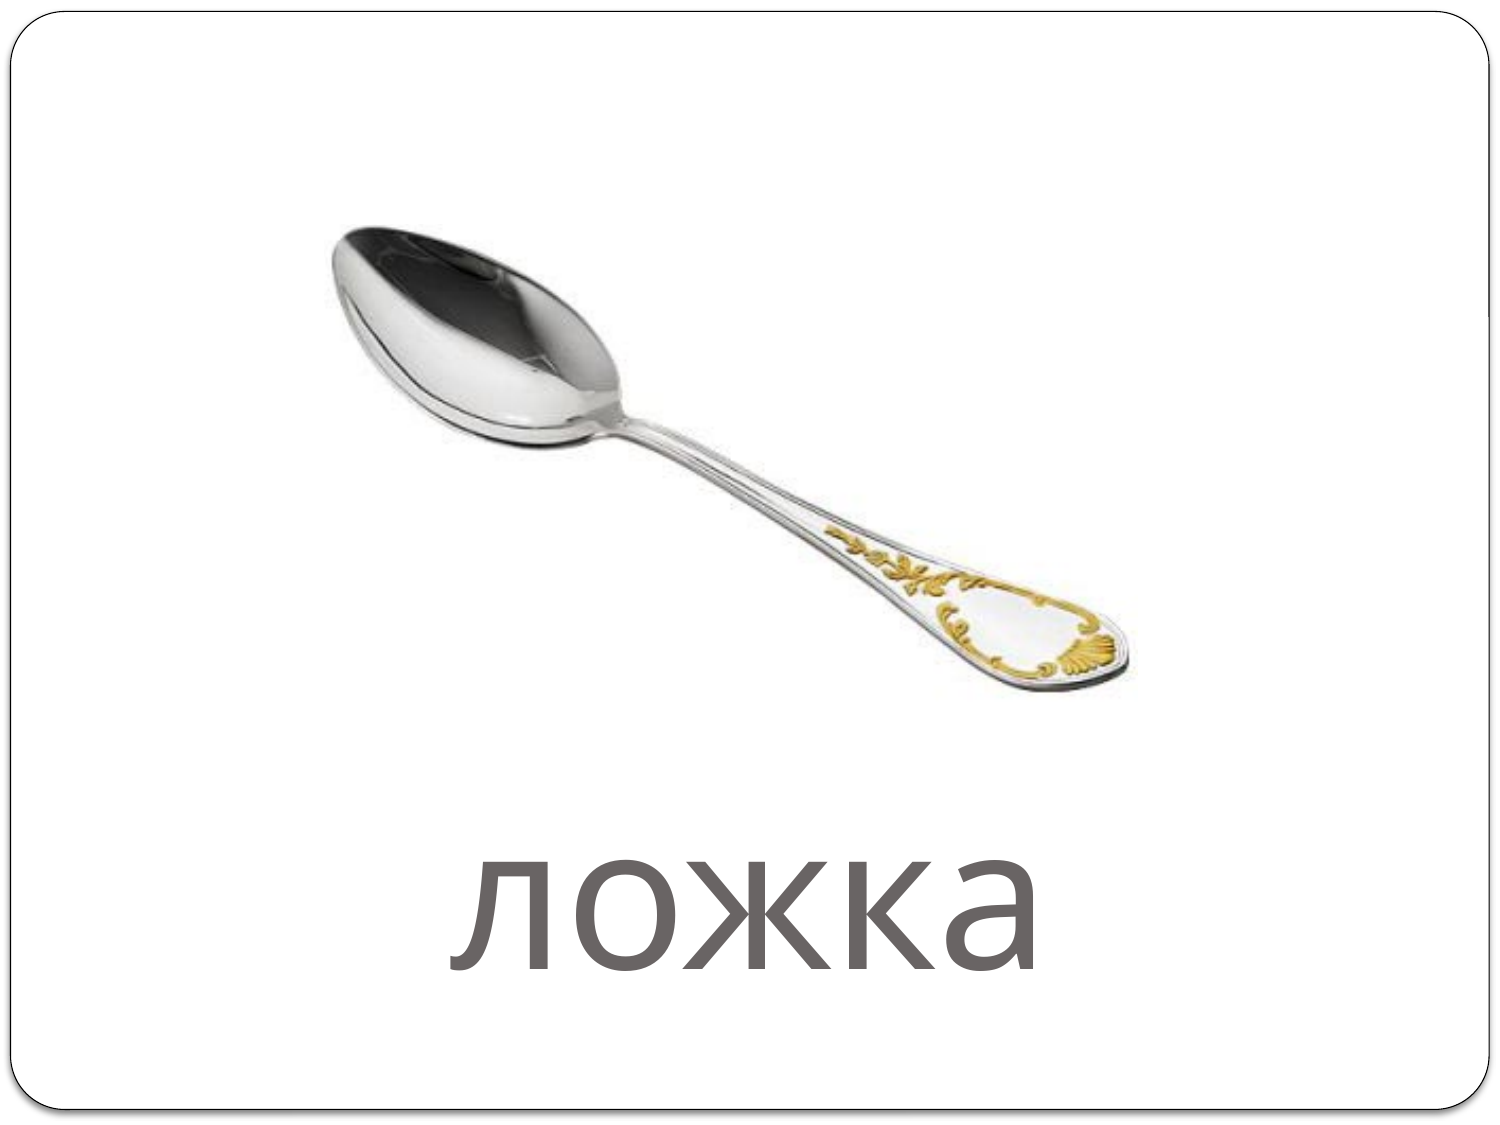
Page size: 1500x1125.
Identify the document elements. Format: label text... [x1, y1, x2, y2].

title ложка [112, 837, 1388, 1025]
picture [324, 224, 1138, 717]
